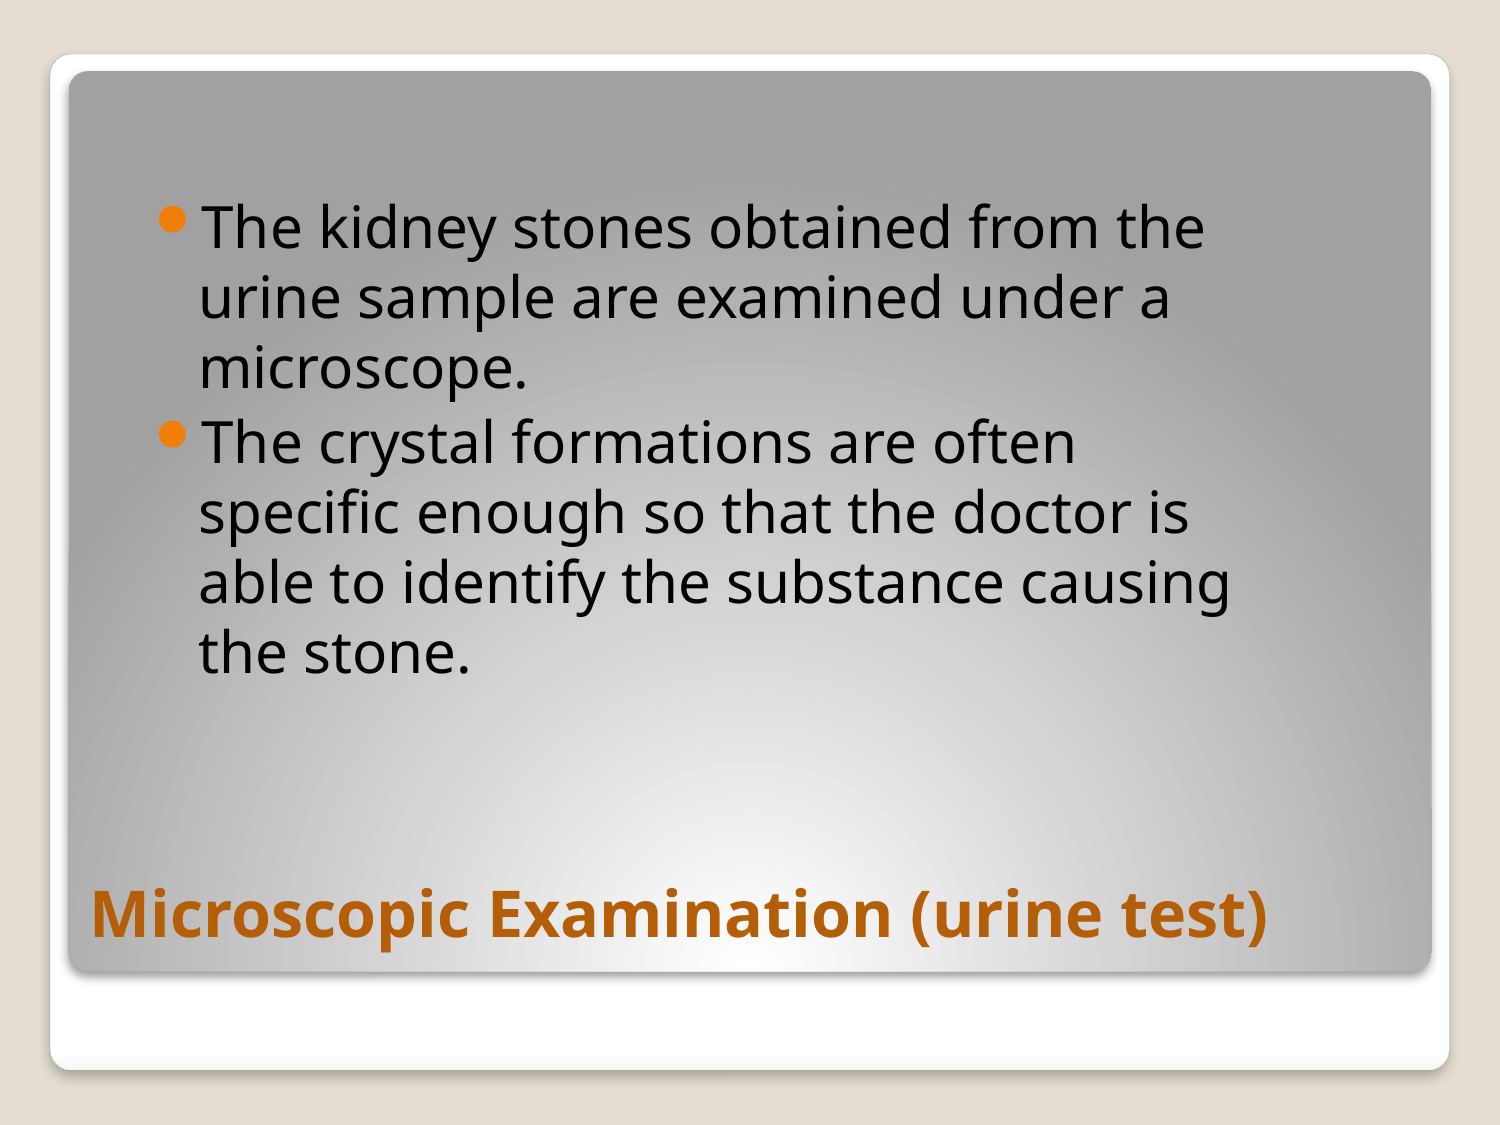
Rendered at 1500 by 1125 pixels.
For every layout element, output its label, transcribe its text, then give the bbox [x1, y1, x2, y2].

title Microscopic Examination (urine test) [75, 862, 1418, 1035]
list The kidney stones obtained from the urine sample are examined under a microscope. The crystal formations are often specific enough so that the doctor is able to identify the substance causing the stone. [125, 174, 1300, 963]
